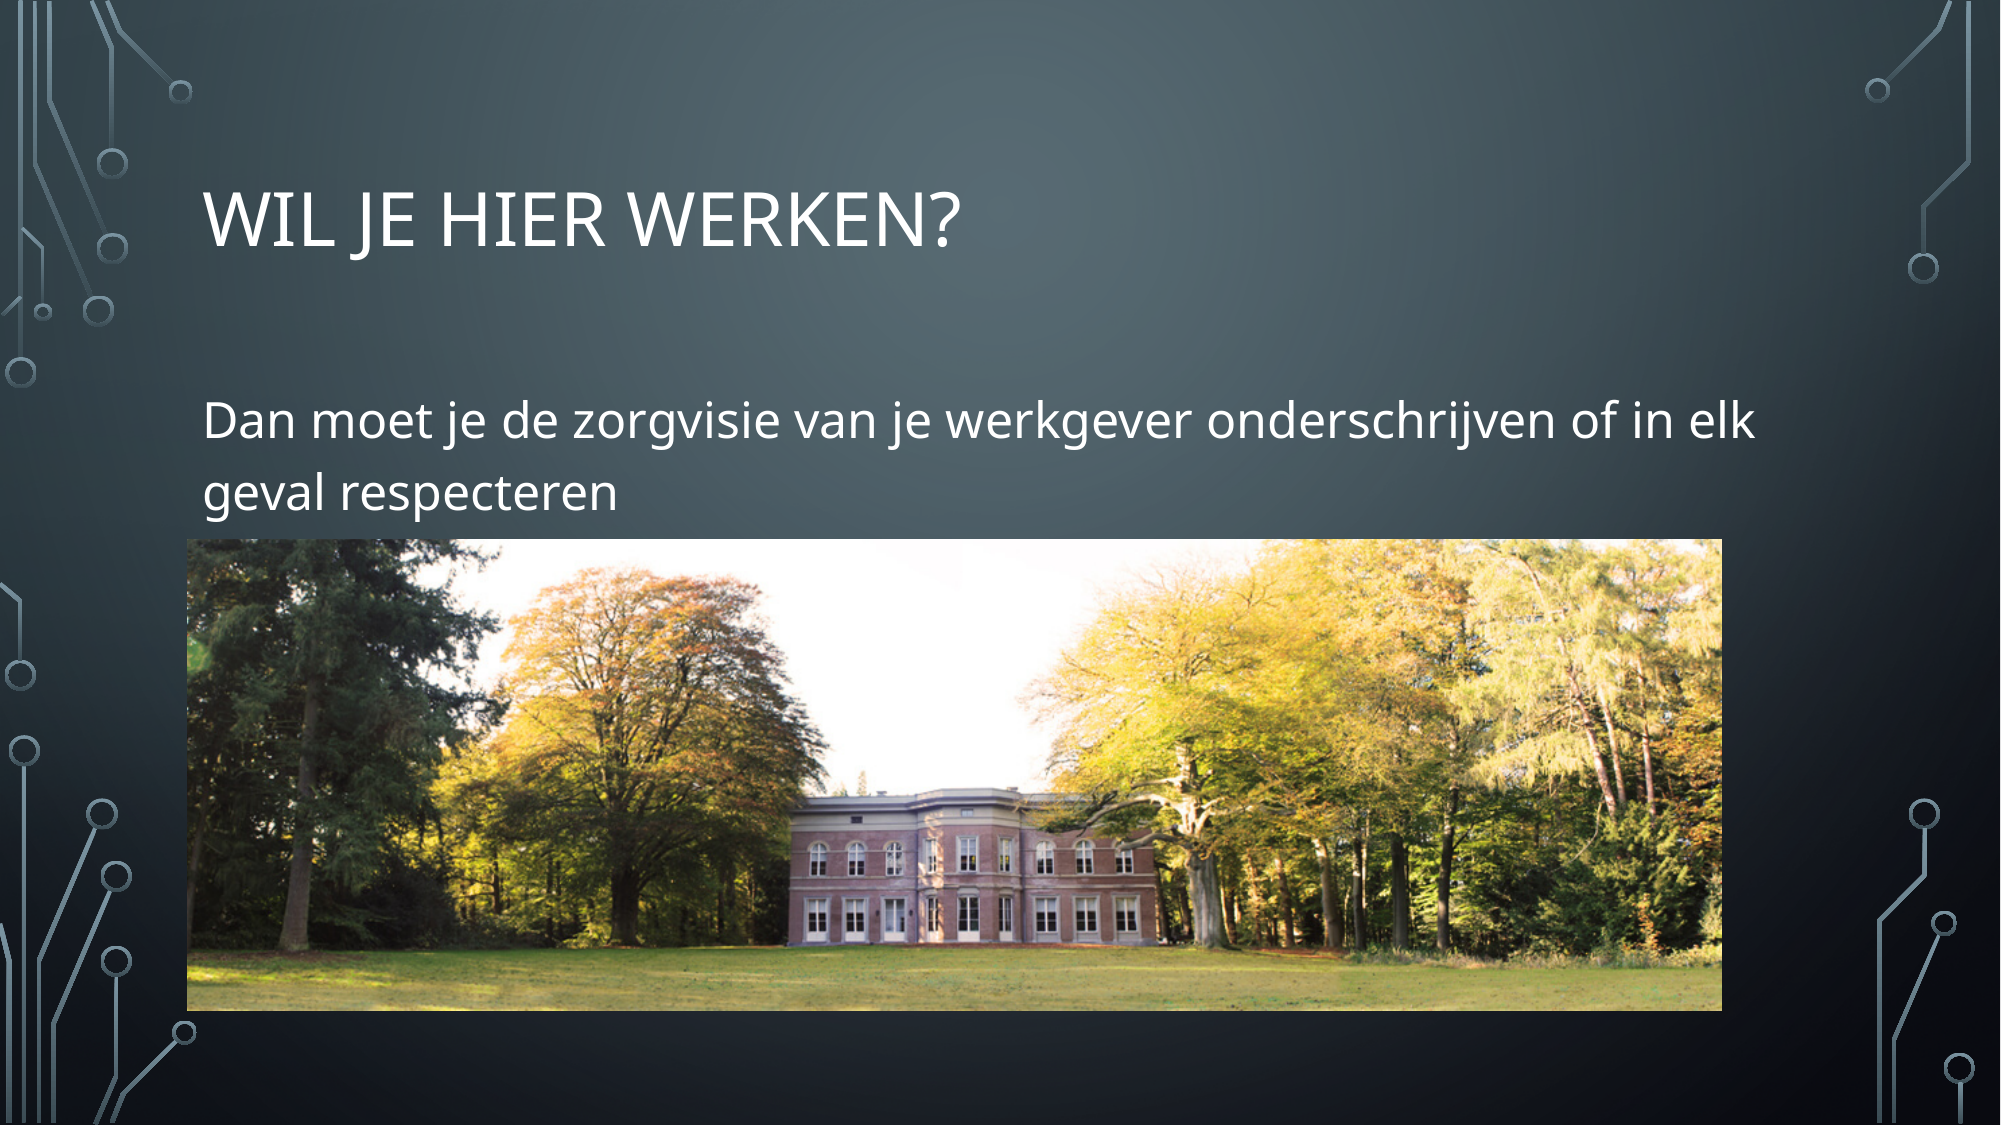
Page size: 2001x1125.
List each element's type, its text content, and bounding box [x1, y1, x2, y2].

picture [186, 539, 1722, 1011]
list Dan moet je de zorgvisie van je werkgever onderschrijven of in elk geval respecteren [187, 369, 1813, 950]
title Wil je hier werken? [187, 101, 1813, 344]
